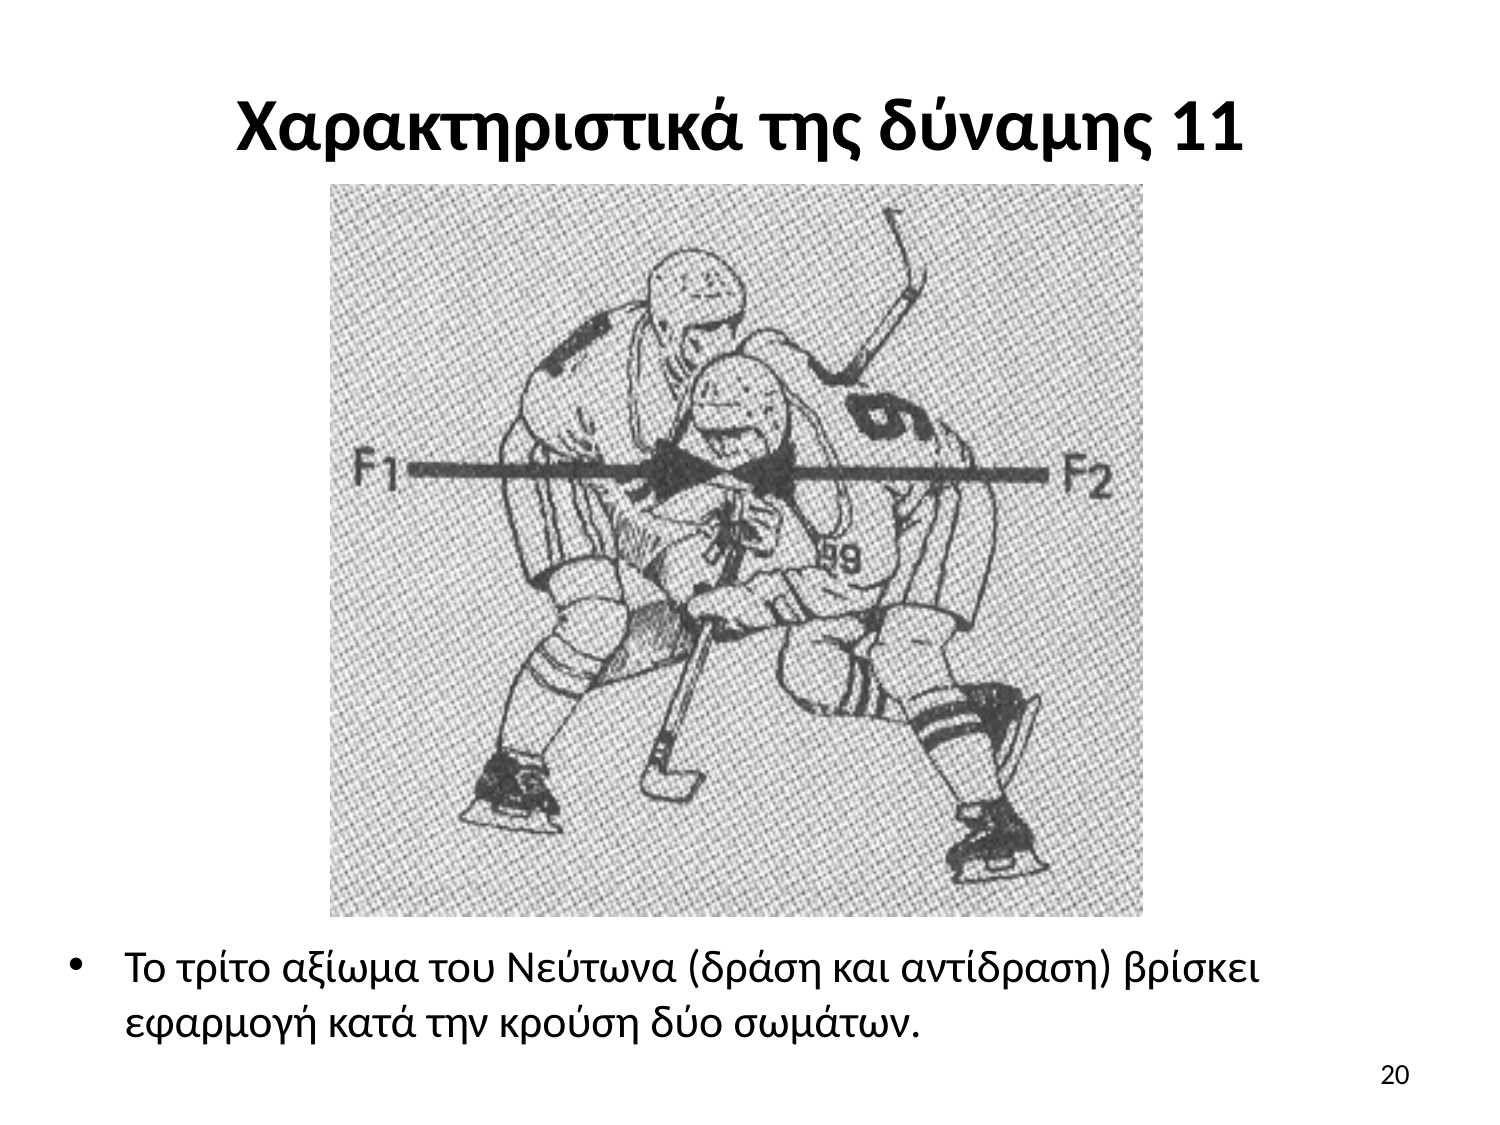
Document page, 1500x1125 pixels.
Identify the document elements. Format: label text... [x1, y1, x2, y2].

slide_number 20 [1074, 1042, 1425, 1103]
list Το τρίτο αξίωμα του Νεύτωνα (δράση και αντίδραση) βρίσκει εφαρμογή κατά την κρούση δύο σωμάτων. [53, 928, 1459, 1083]
title Χαρακτηριστικά της δύναμης 11 [75, 45, 1425, 197]
picture [329, 184, 1143, 918]
